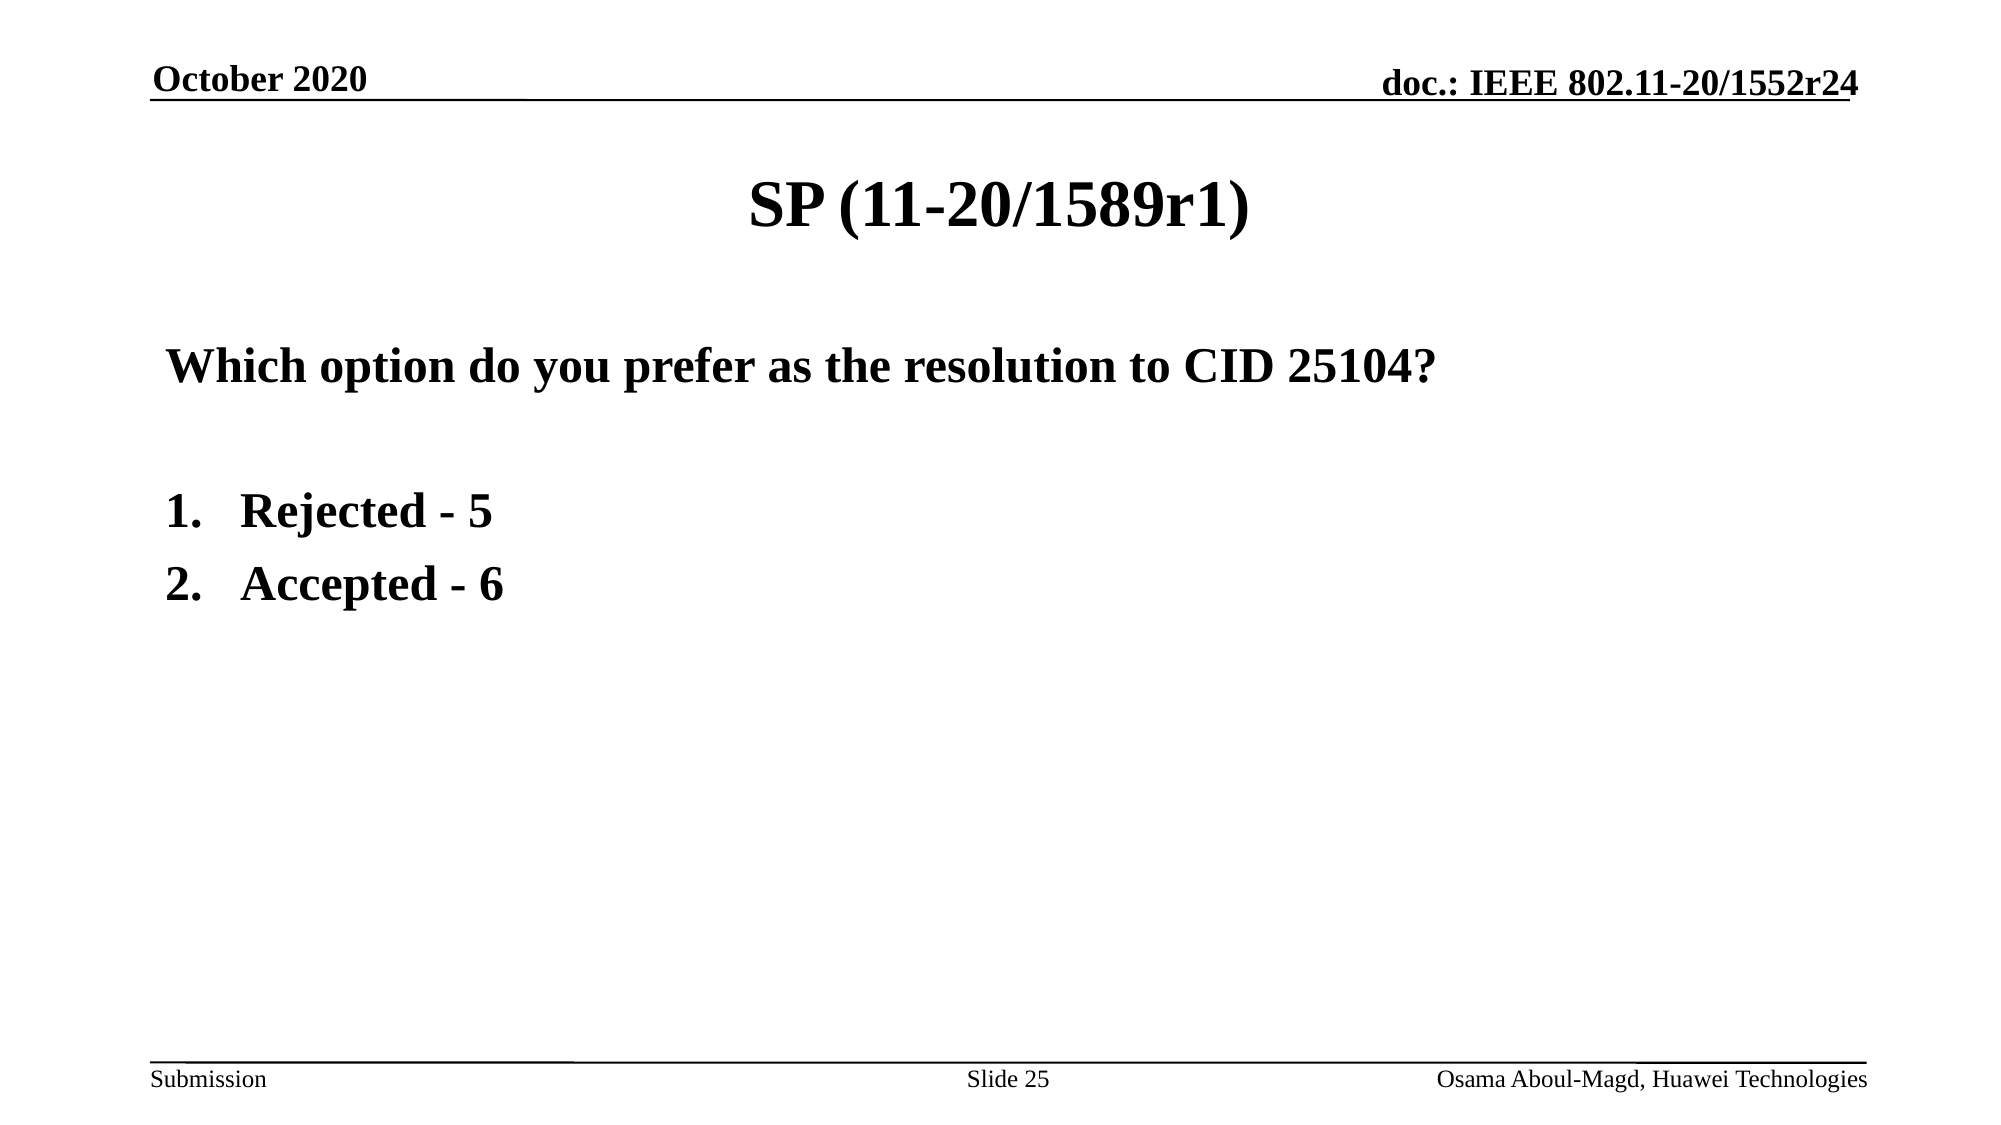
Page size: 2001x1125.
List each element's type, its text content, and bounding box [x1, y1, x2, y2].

title SP (11-20/1589r1) [149, 112, 1850, 288]
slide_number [152, 54, 563, 100]
slide_number Slide 25 [950, 1061, 1067, 1123]
list Which option do you prefer as the resolution to CID 25104? Rejected - 5 Accepted - 6 [149, 324, 1850, 1000]
footer Osama Aboul-Magd, Huawei Technologies [1171, 1061, 1869, 1093]
